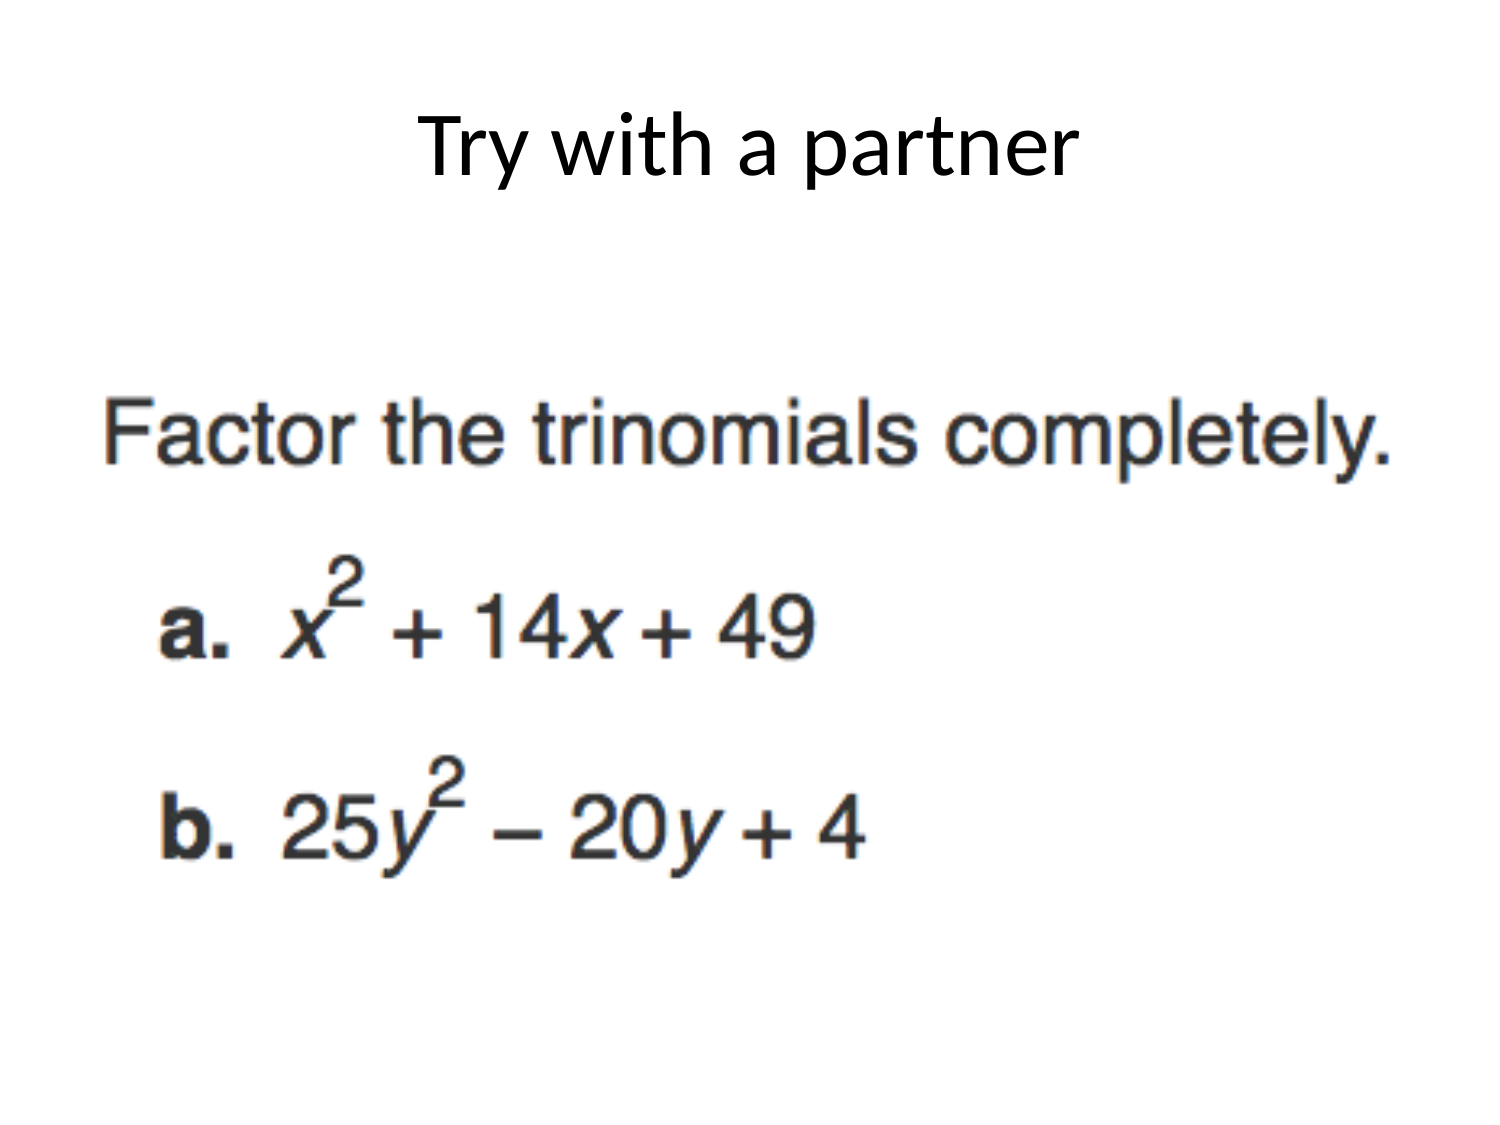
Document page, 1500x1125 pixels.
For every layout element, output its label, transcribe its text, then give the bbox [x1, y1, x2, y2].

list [74, 262, 1426, 1006]
title Try with a partner [75, 45, 1425, 233]
